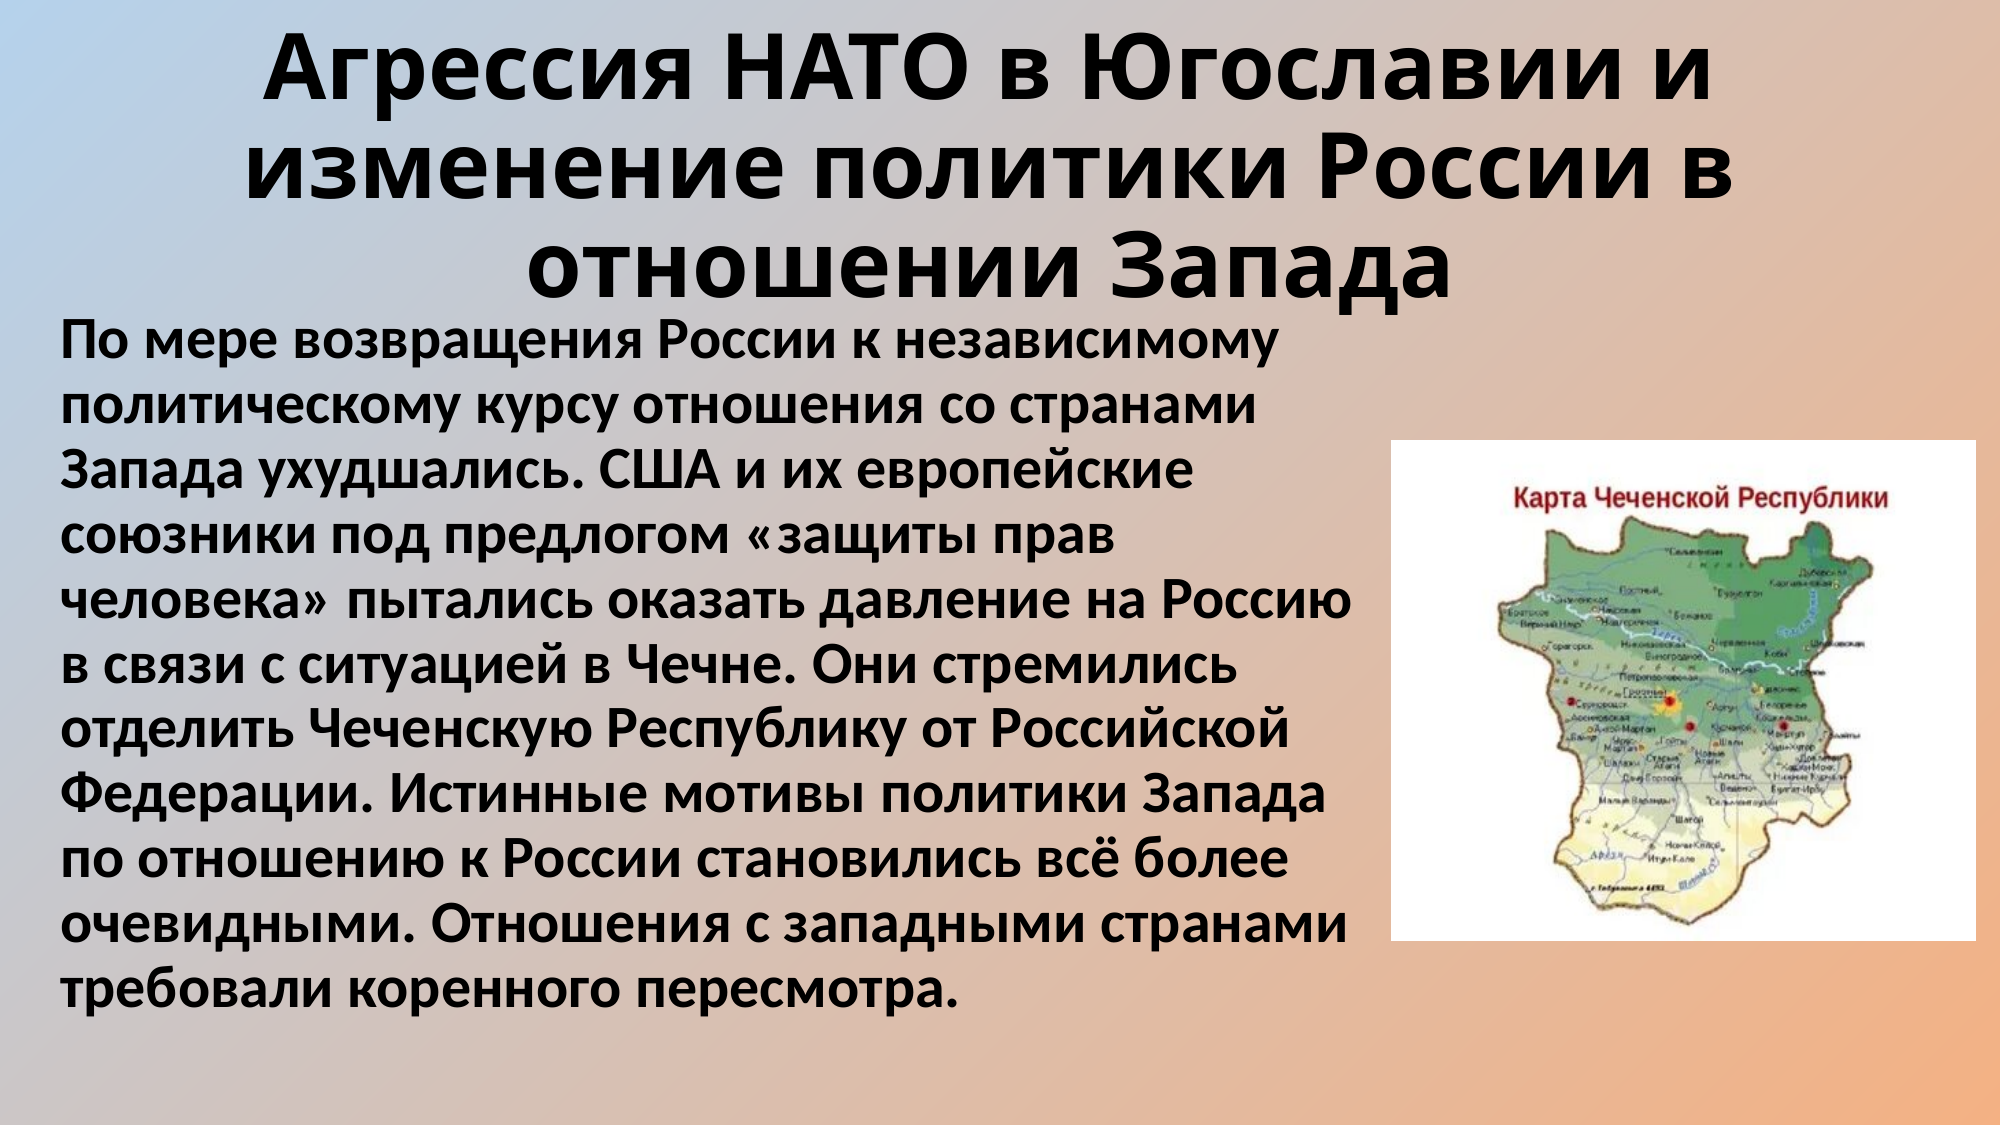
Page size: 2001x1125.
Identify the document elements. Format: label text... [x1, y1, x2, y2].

list По мере возвращения России к независимому политическому курсу отношения со странами Запада ухудшались. США и их европейские союзники под предлогом «защиты прав человека» пытались оказать давление на Россию в связи с ситуацией в Чечне. Они стремились отделить Чеченскую Республику от Российской Федерации. Истинные мотивы политики Запада по отношению к России становились всё более очевидными. Отношения с западными странами требовали коренного пересмотра. [45, 299, 1372, 1083]
picture [1391, 440, 1976, 942]
title Агрессия НАТО в Югославии и изменение политики России в отношении Запада [45, 59, 1936, 278]
